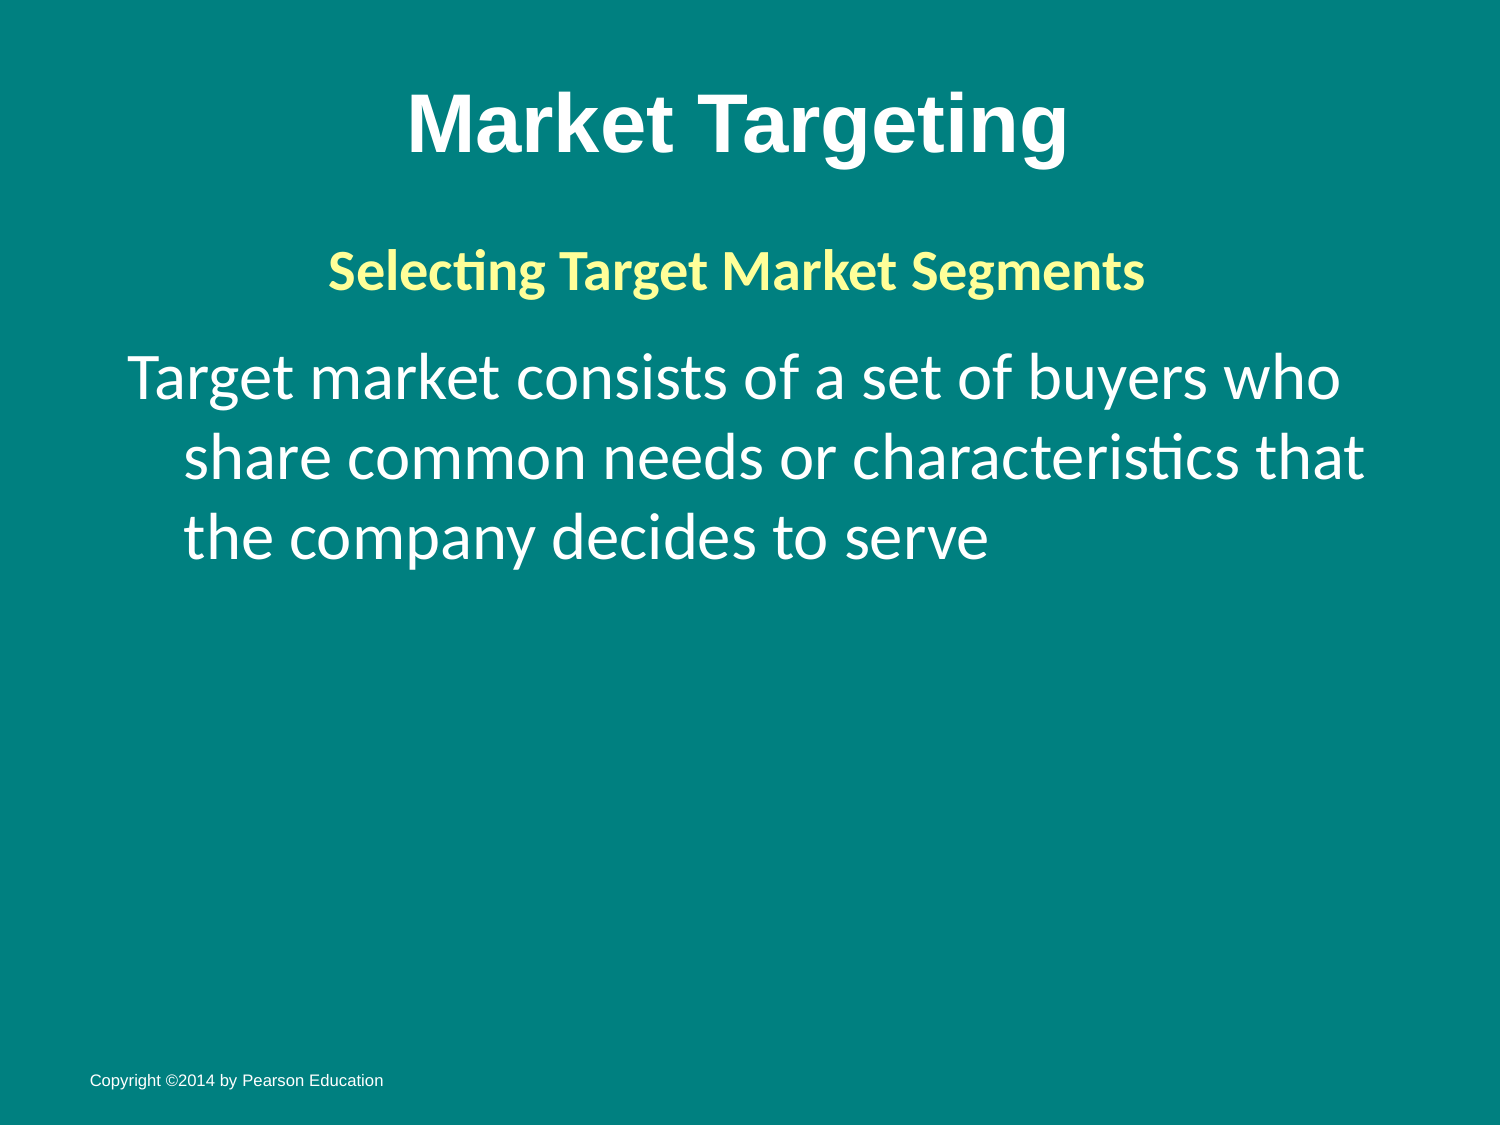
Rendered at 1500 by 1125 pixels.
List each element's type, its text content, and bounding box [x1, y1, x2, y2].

list Selecting Target Market Segments [149, 224, 1326, 288]
list Target market consists of a set of buyers who share common needs or characteristics that the company decides to serve [112, 324, 1388, 1001]
text_box Copyright ©2014 by Pearson Education [74, 1062, 825, 1098]
title Market Targeting [112, 37, 1388, 226]
